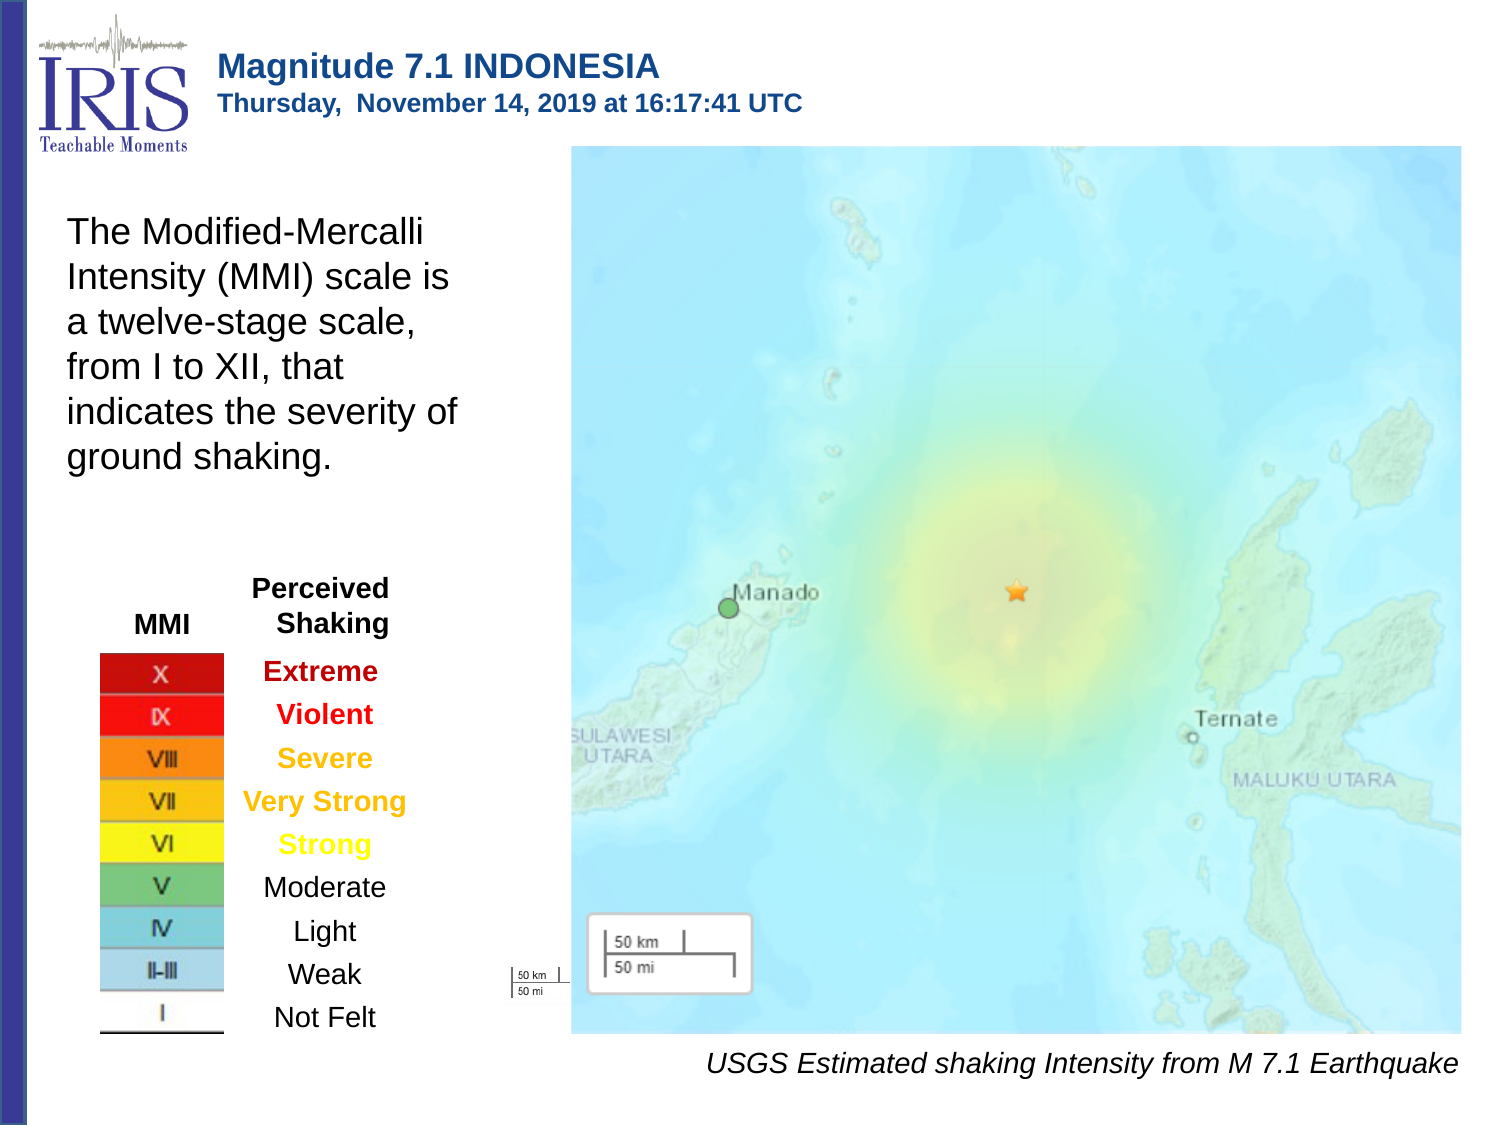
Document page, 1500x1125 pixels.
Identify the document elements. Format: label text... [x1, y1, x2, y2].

text_box [0, 0, 27, 1125]
text_box USGS Estimated shaking Intensity from M 7.1 Earthquake [675, 1036, 1475, 1087]
text_box The Modified-Mercalli Intensity (MMI) scale is a twelve-stage scale, from I to XII, that indicates the severity of ground shaking. [51, 199, 478, 485]
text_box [100, 562, 426, 1101]
picture [39, 12, 188, 165]
text_box Magnitude 7.1 INDONESIA Thursday, November 14, 2019 at 16:17:41 UTC [202, 0, 1499, 125]
picture [504, 146, 1463, 1034]
